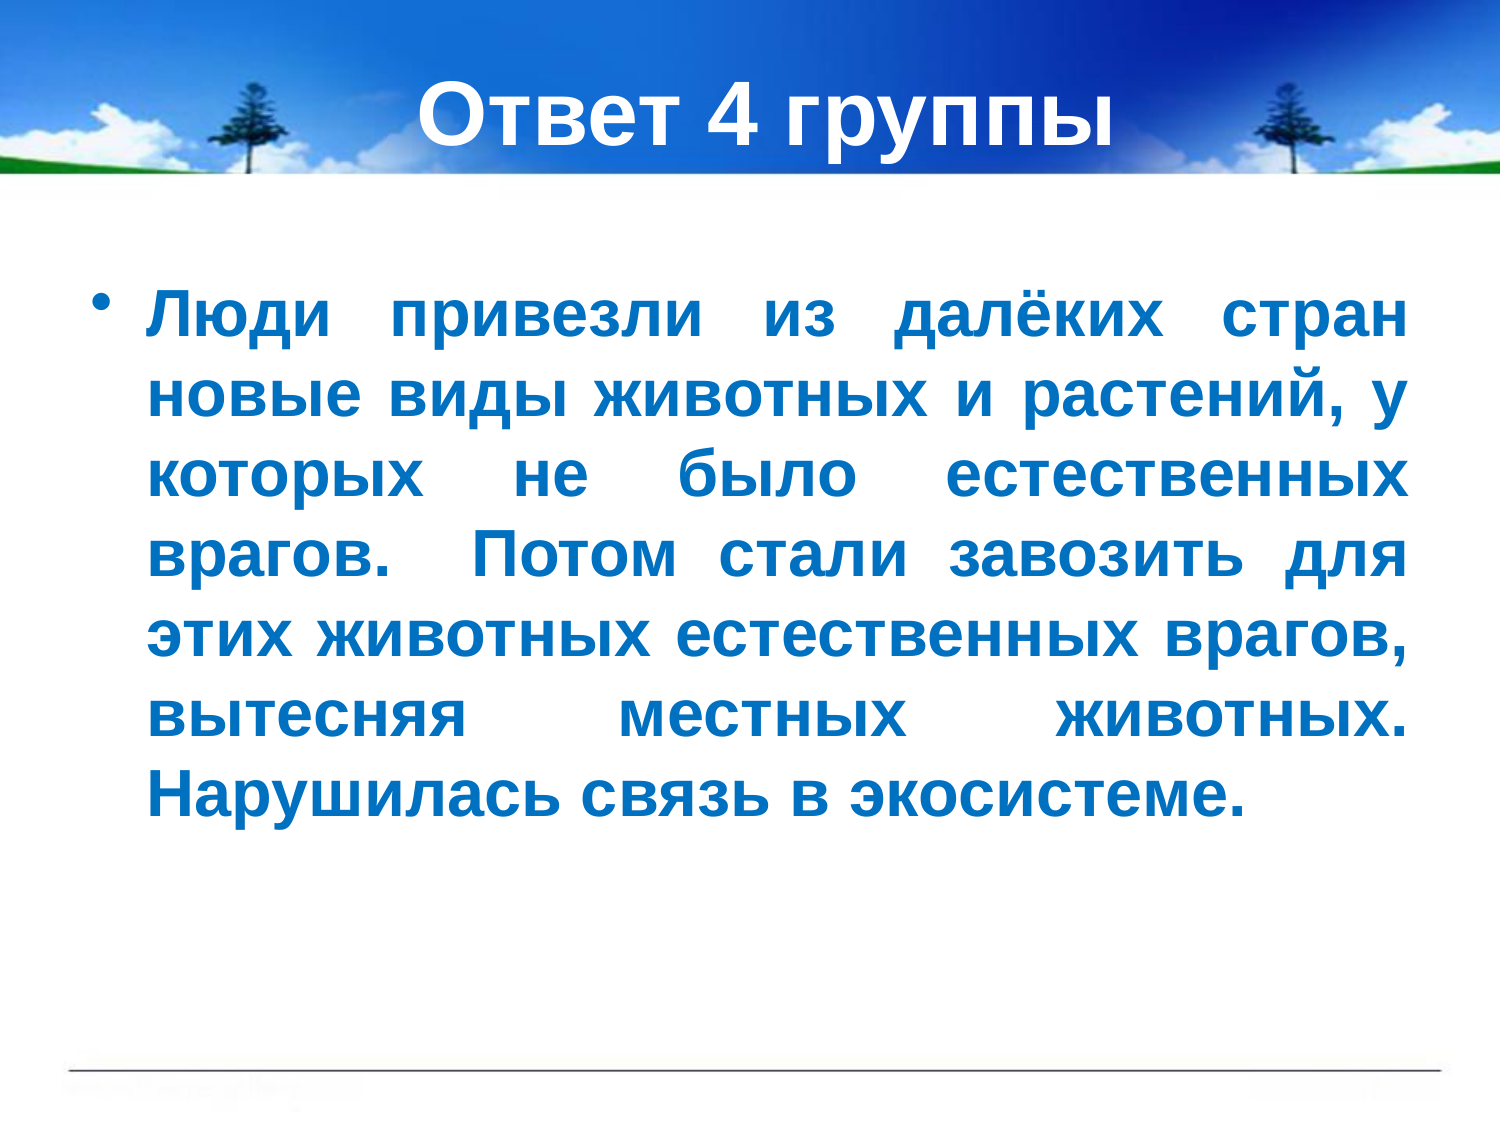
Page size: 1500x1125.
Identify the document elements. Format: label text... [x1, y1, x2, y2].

picture [0, 0, 1500, 1125]
title Ответ 4 группы [312, 44, 1247, 173]
list Люди привезли из далёких стран новые виды животных и растений, у которых не было естественных врагов. Потом стали завозить для этих животных естественных врагов, вытесняя местных животных. Нарушилась связь в экосистеме. [74, 262, 1426, 1006]
